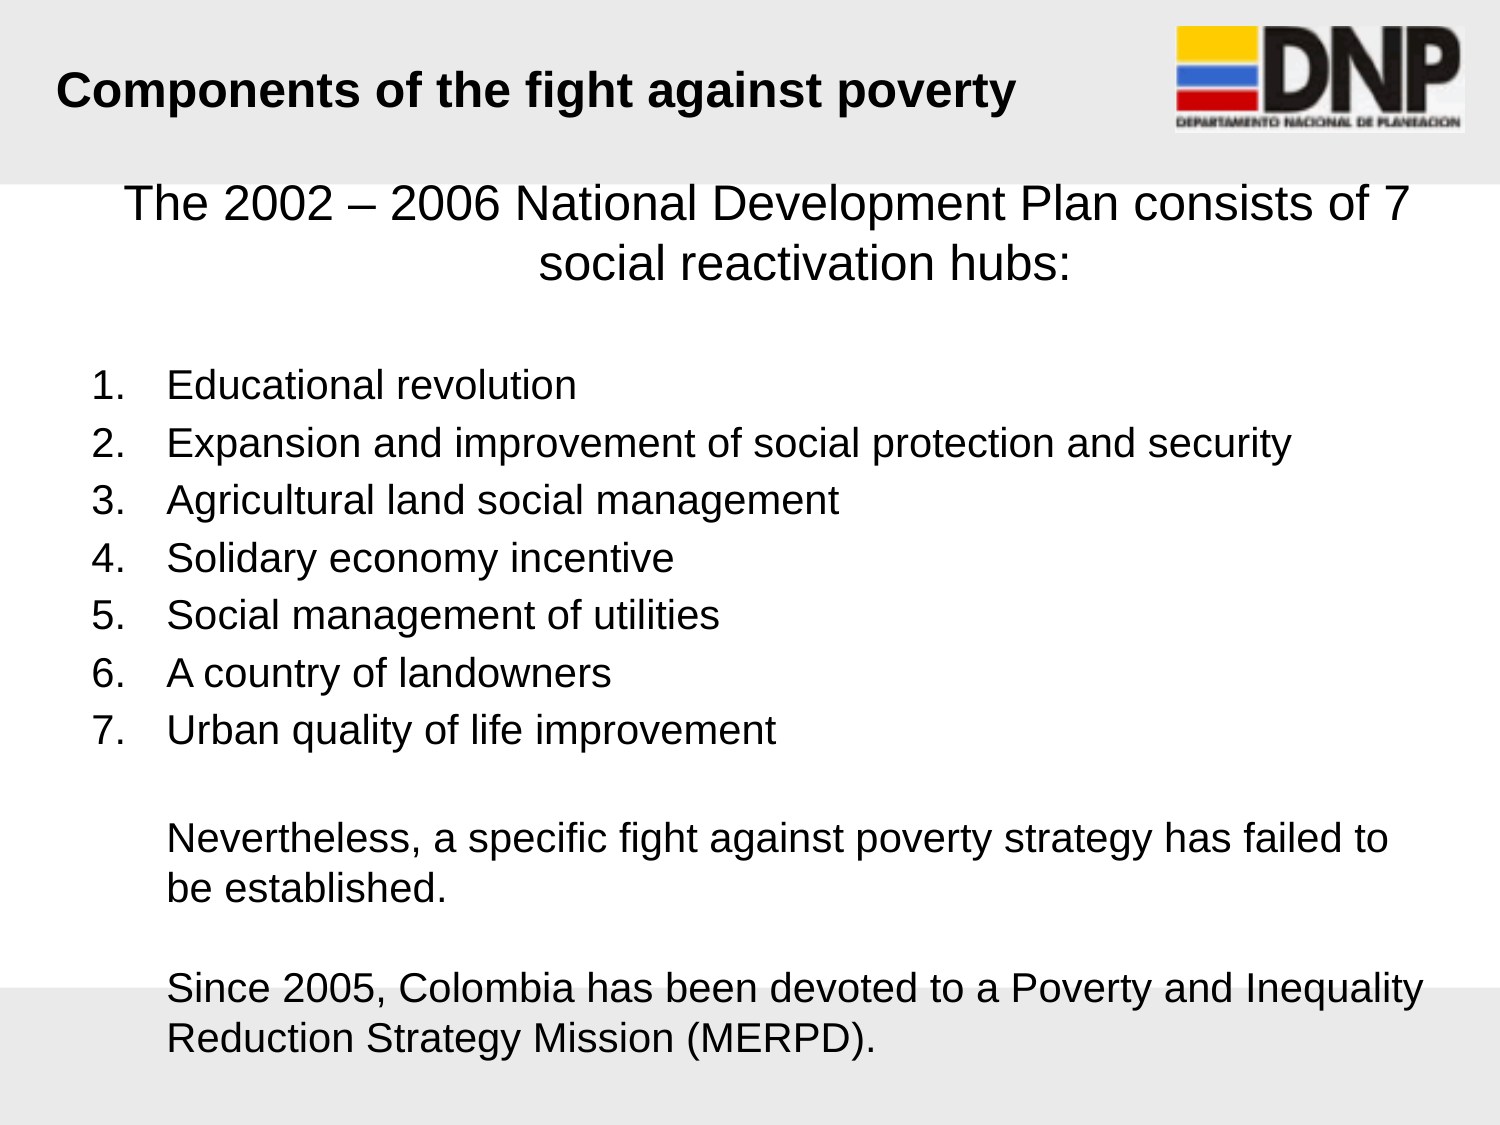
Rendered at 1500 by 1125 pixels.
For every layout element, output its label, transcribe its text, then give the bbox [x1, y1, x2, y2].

text_box Components of the fight against poverty [41, 50, 1140, 126]
picture [1174, 26, 1465, 134]
text_box [0, 987, 1500, 1125]
text_box The 2002 – 2006 National Development Plan consists of 7 social reactivation hubs: Educational revolution Expansion and improvement of social protection and security Agricultural land social management Solidary economy incentive Social management of utilities A country of landowners Urban quality of life improvement Nevertheless, a specific fight against poverty strategy has failed to be established. Since 2005, Colombia has been devoted to a Poverty and Inequality Reduction Strategy Mission (MERPD). [76, 162, 1459, 1068]
text_box [0, 0, 1500, 181]
